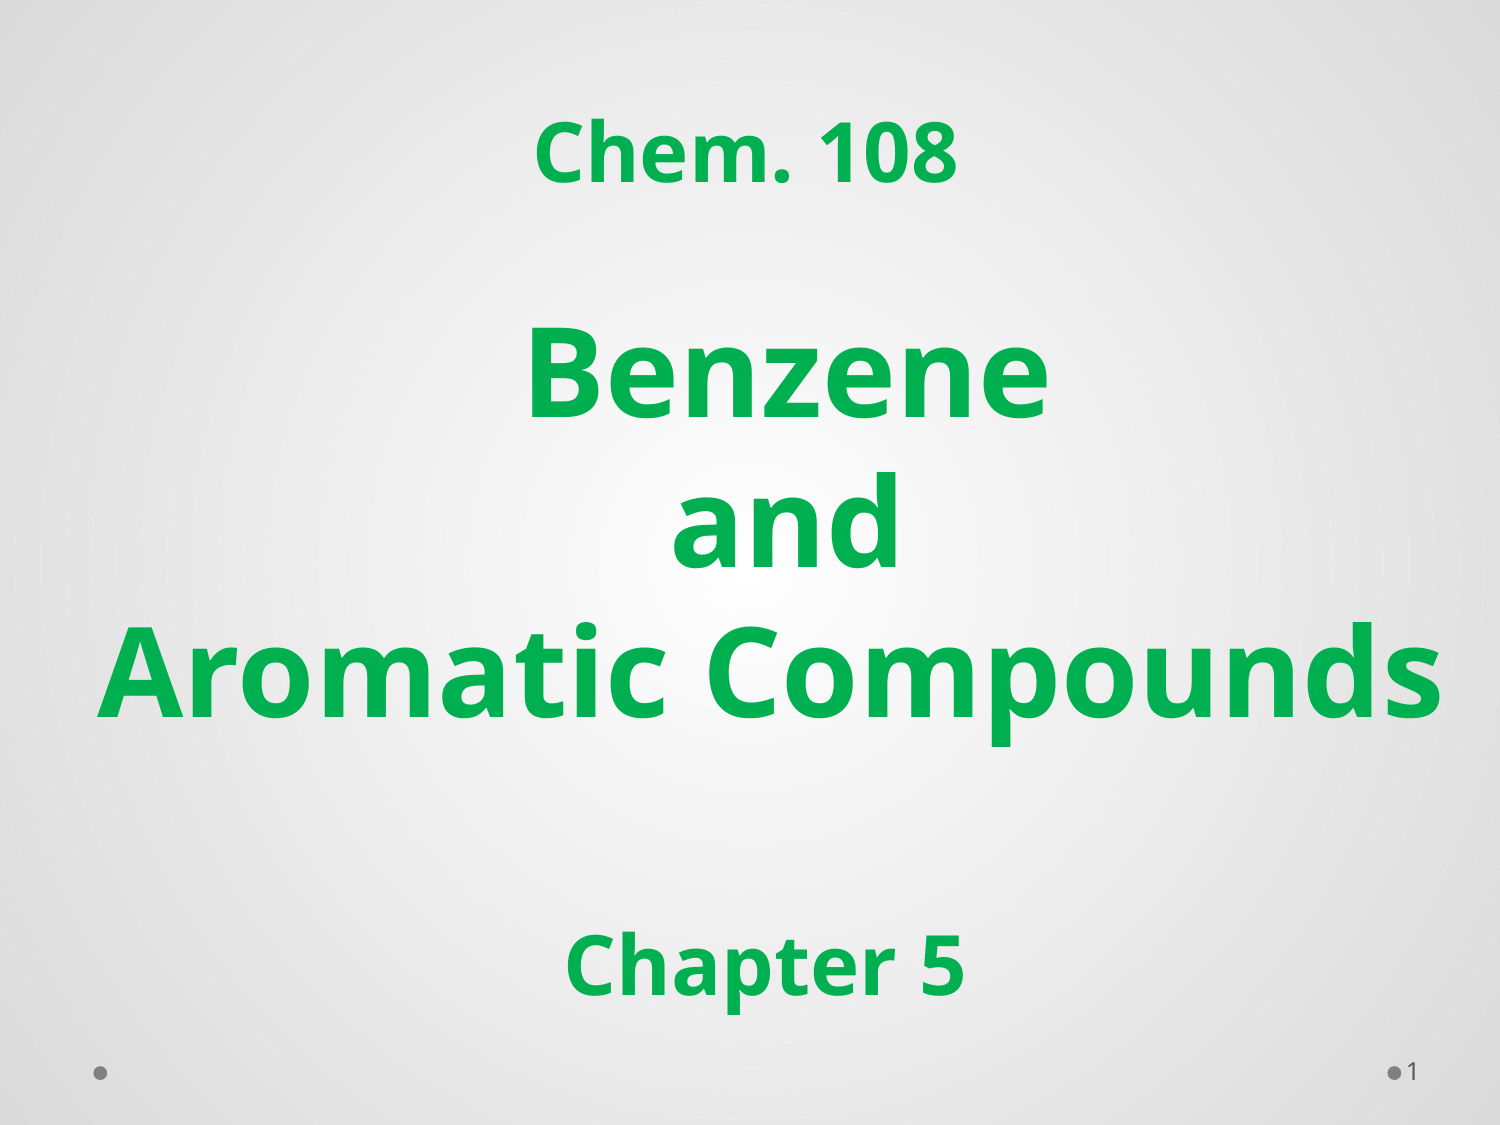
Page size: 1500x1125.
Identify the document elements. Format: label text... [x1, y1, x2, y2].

text_box Benzene and Aromatic Compounds [82, 285, 1461, 750]
text_box Chem. 108 [517, 91, 974, 207]
text_box Chapter 5 [548, 905, 982, 1020]
slide_number 1 [1401, 1042, 1494, 1103]
